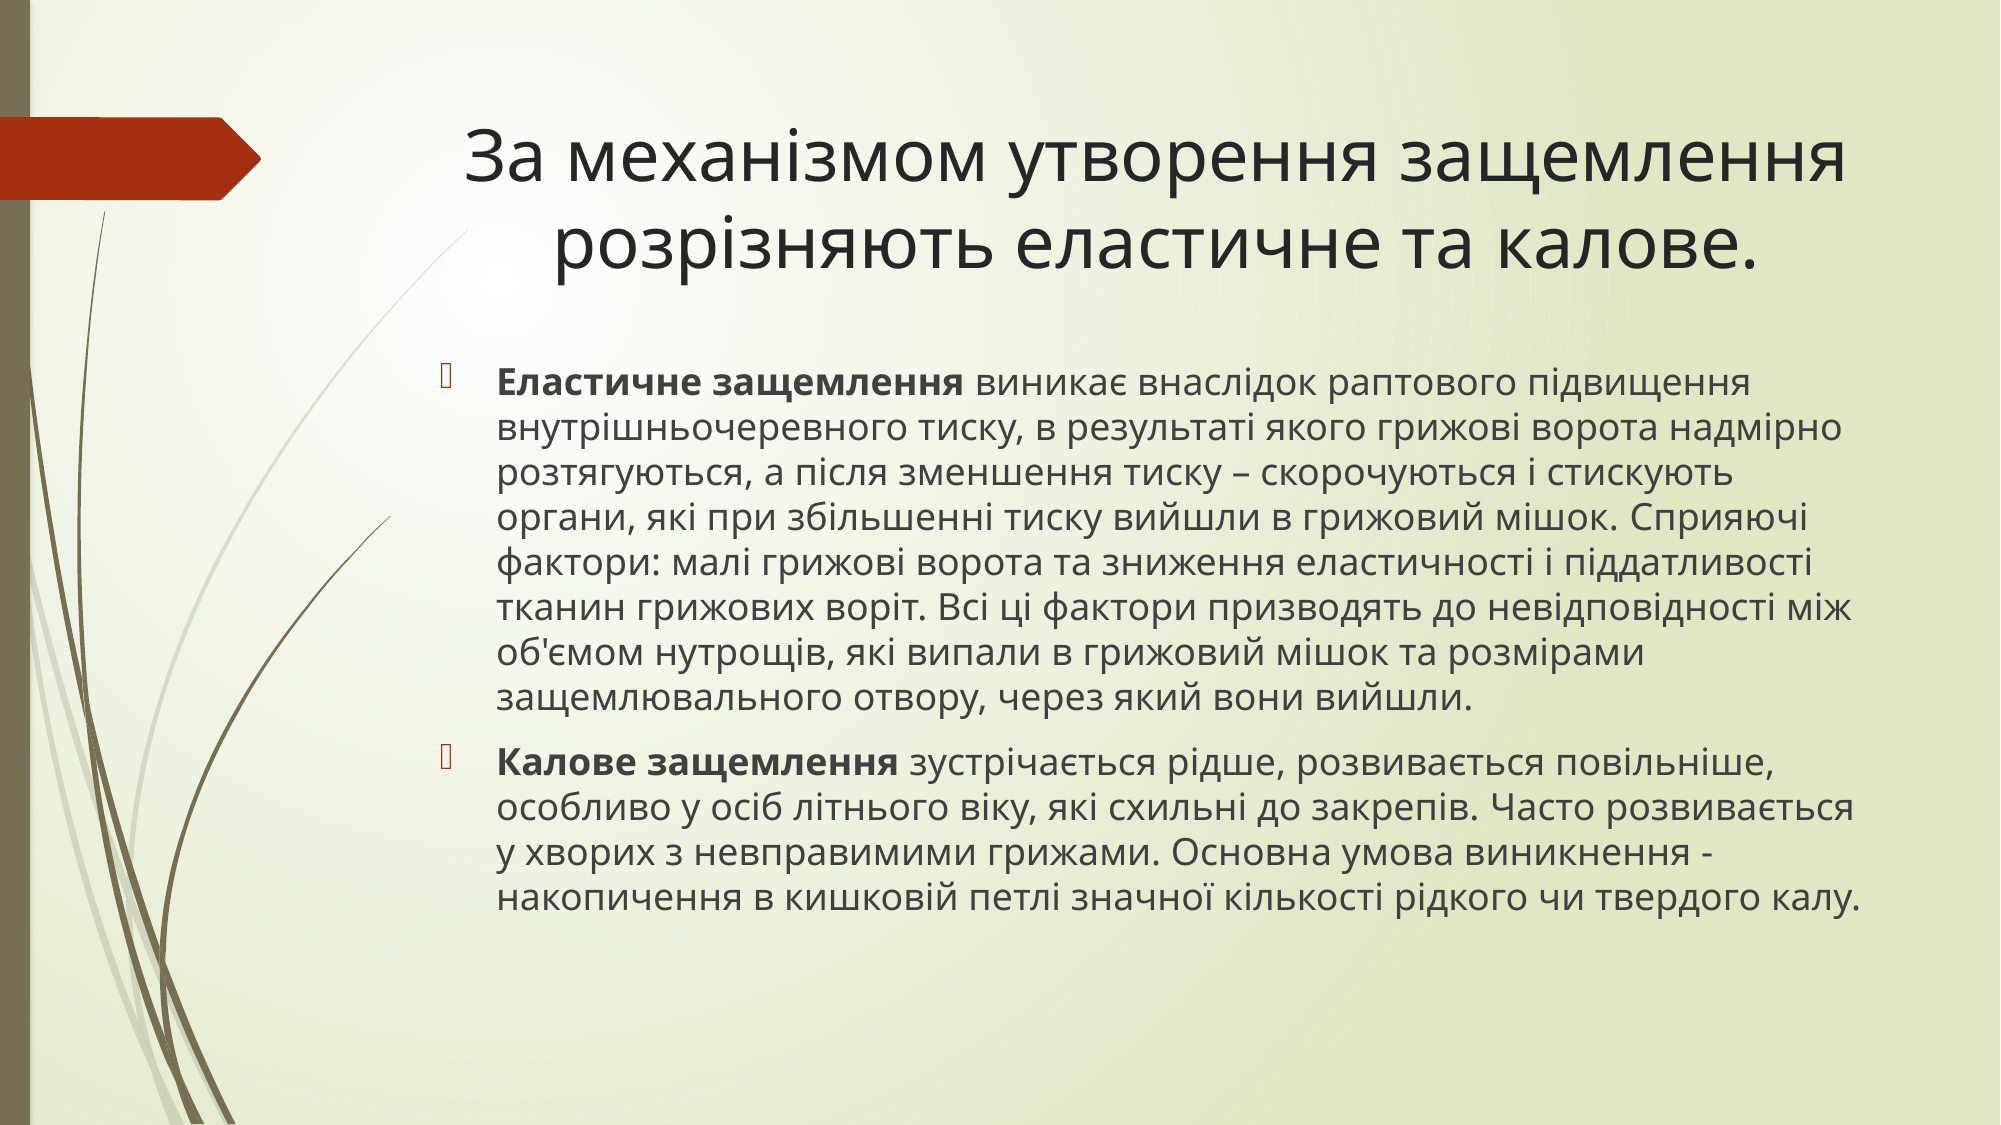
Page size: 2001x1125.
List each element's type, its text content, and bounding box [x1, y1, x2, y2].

list Еластичне защемлення виникає внаслідок раптового підвищення внутрішньочеревного тиску, в результаті якого грижові ворота надмірно розтягуються, а після зменшення тиску – скорочуються і стискують органи, які при збільшенні тиску вийшли в грижовий мішок. Сприяючі фактори: малі грижові ворота та зниження еластичності і піддатливості тканин грижових воріт. Всі ці фактори призводять до невідповідності між об'ємом нутрощів, які випали в грижовий мішок та розмірами защемлювального отвору, через який вони вийшли. Калове защемлення зустрічається рідше, розвивається повільніше, особливо у осіб літнього віку, які схильні до закрепів. Часто розвивається у хворих з невправимими грижами. Основна умова виникнення - накопичення в кишковій петлі значної кількості рідкого чи твердого калу. [424, 350, 1888, 970]
title За механізмом утворення защемлення розрізняють еластичне та калове. [425, 102, 1888, 313]
